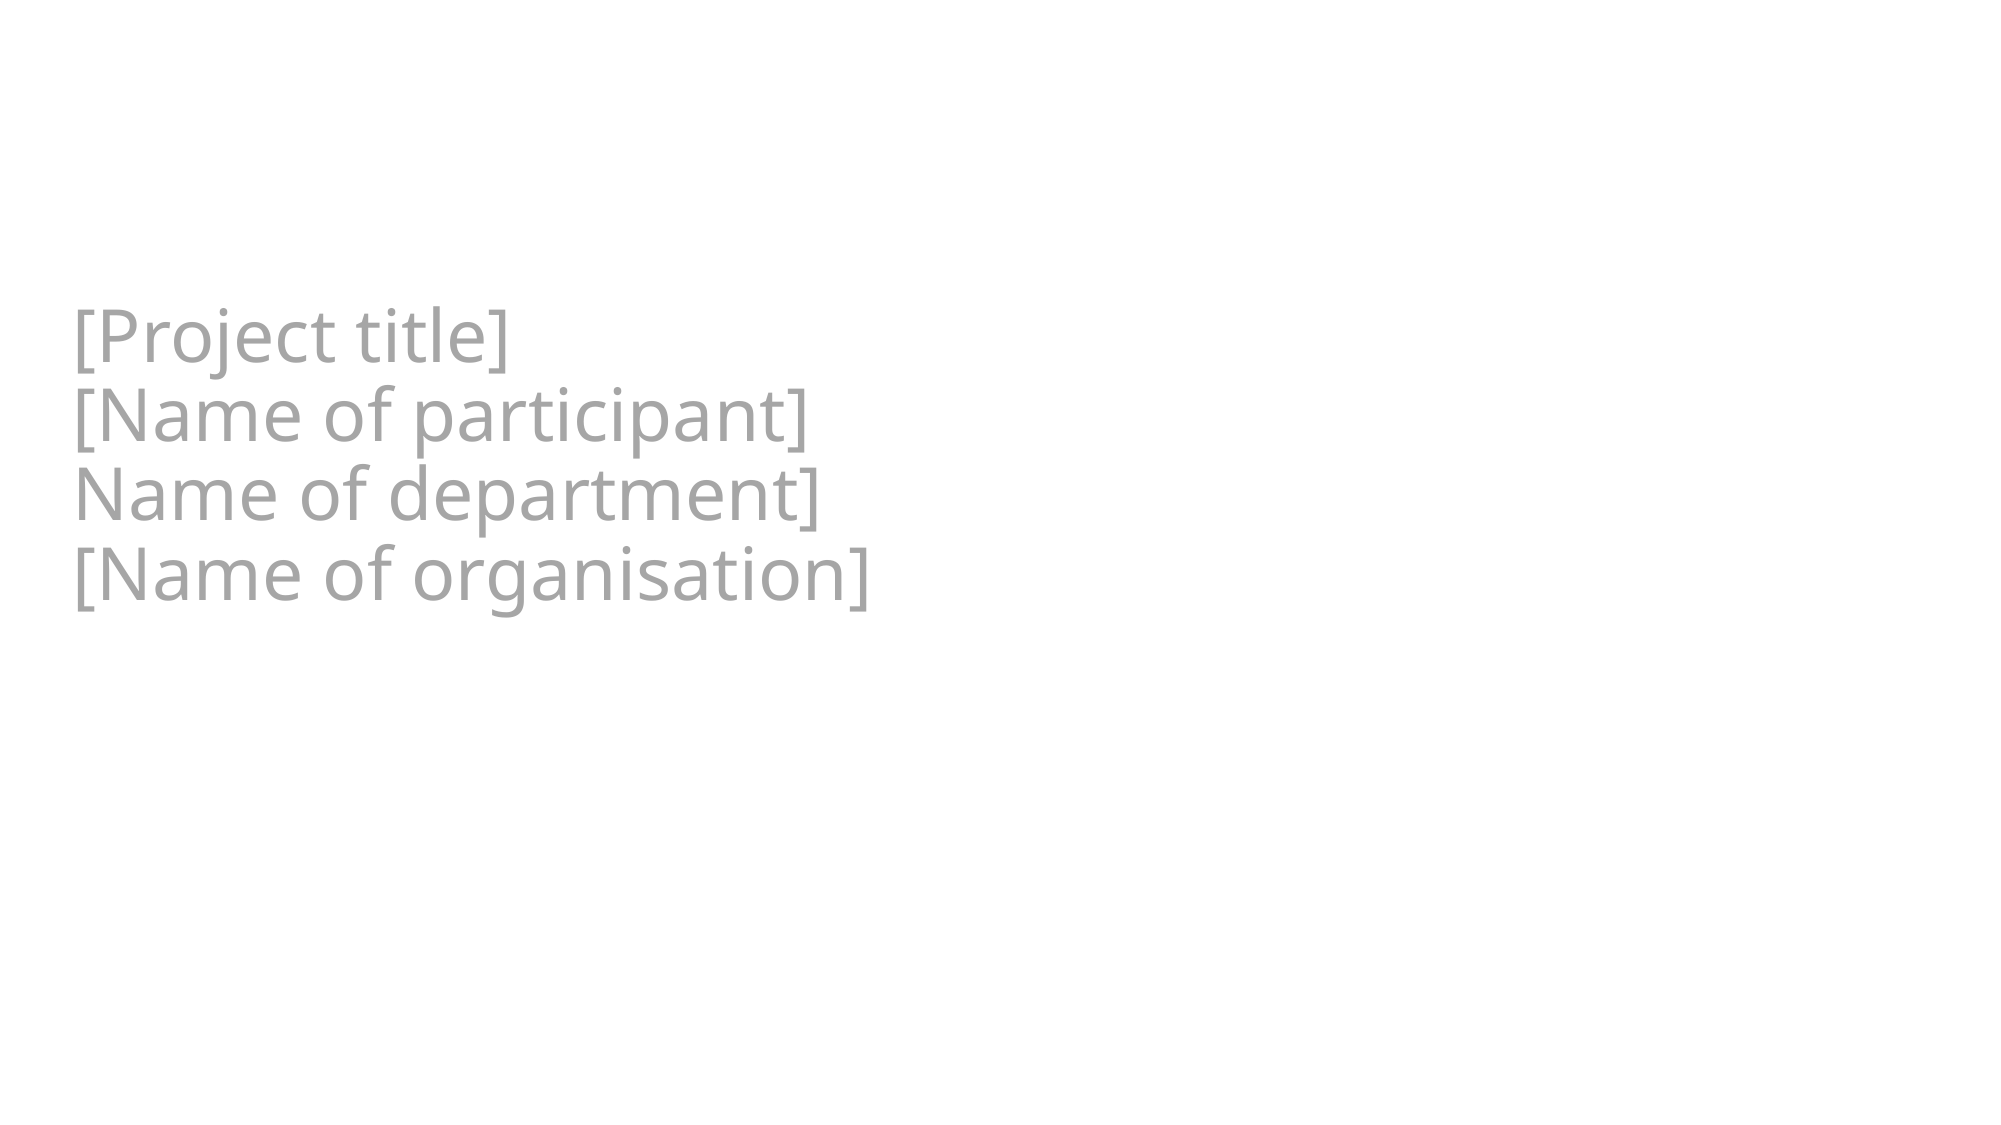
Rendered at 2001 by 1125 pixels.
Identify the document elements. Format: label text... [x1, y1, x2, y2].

title [Project title] [Name of participant] Name of department] [Name of organisation] [57, 290, 1158, 624]
